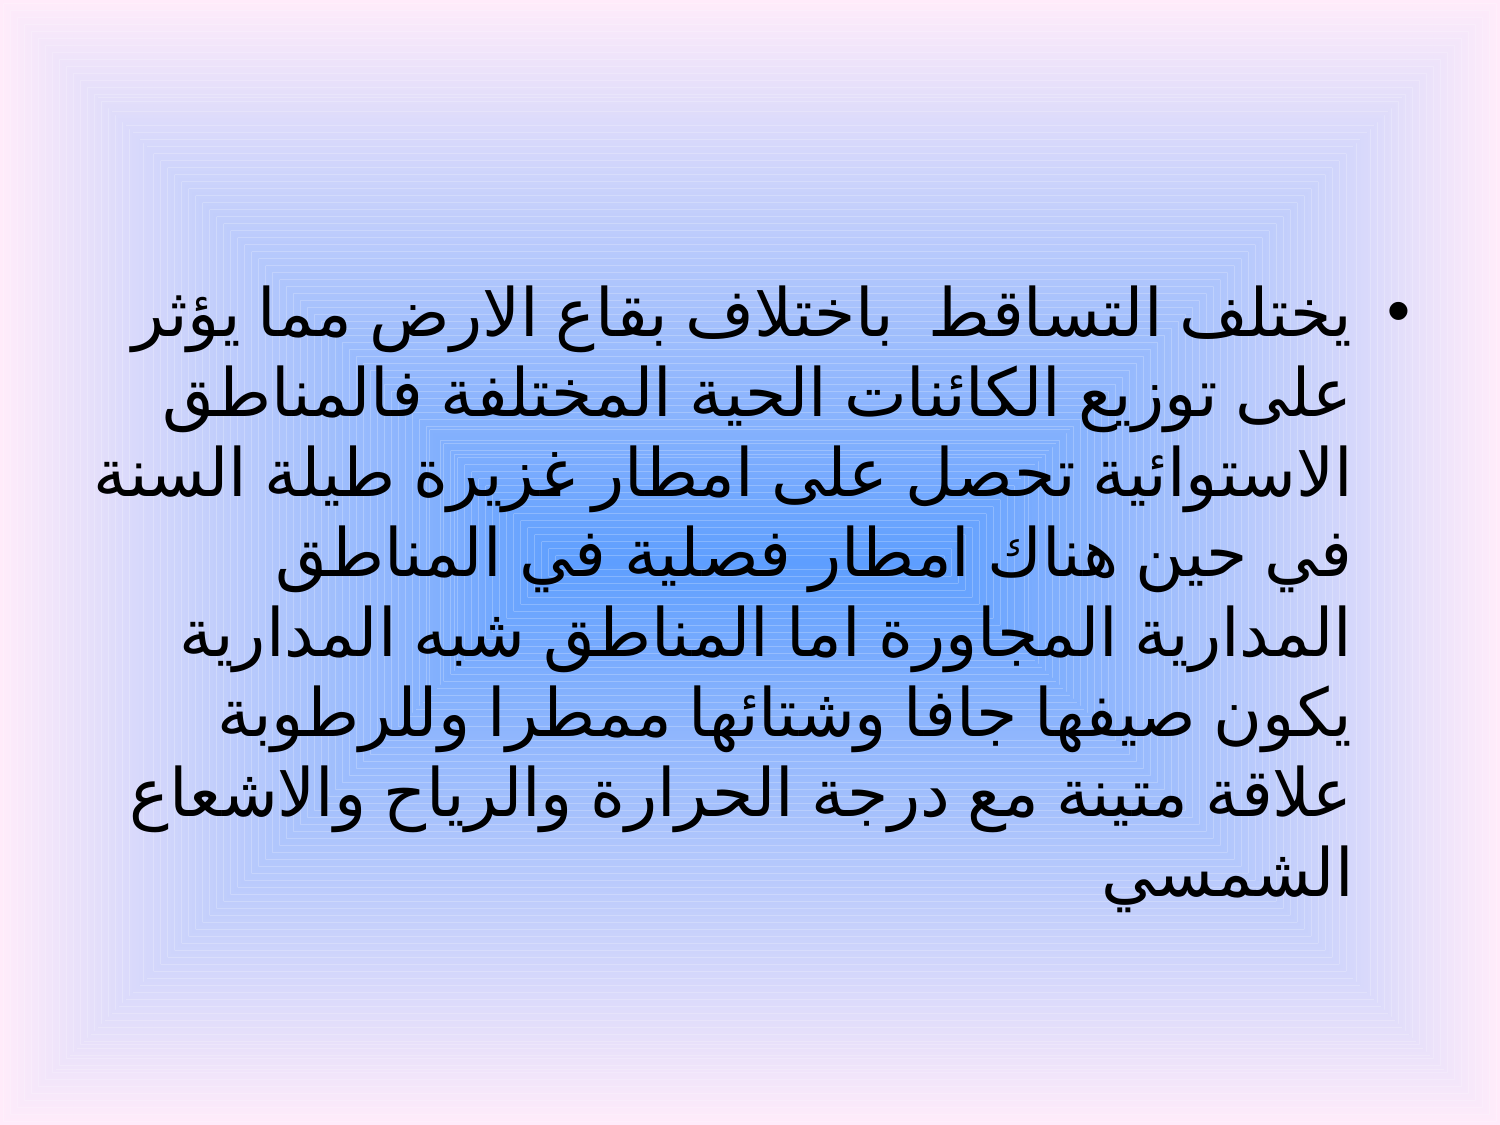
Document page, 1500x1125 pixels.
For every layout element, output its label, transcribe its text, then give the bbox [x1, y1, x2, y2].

list يختلف التساقط باختلاف بقاع الارض مما يؤثر على توزيع الكائنات الحية المختلفة فالمناطق الاستوائية تحصل على امطار غزيرة طيلة السنة في حين هناك امطار فصلية في المناطق المدارية المجاورة اما المناطق شبه المدارية يكون صيفها جافا وشتائها ممطرا وللرطوبة علاقة متينة مع درجة الحرارة والرياح والاشعاع الشمسي [75, 262, 1425, 1005]
